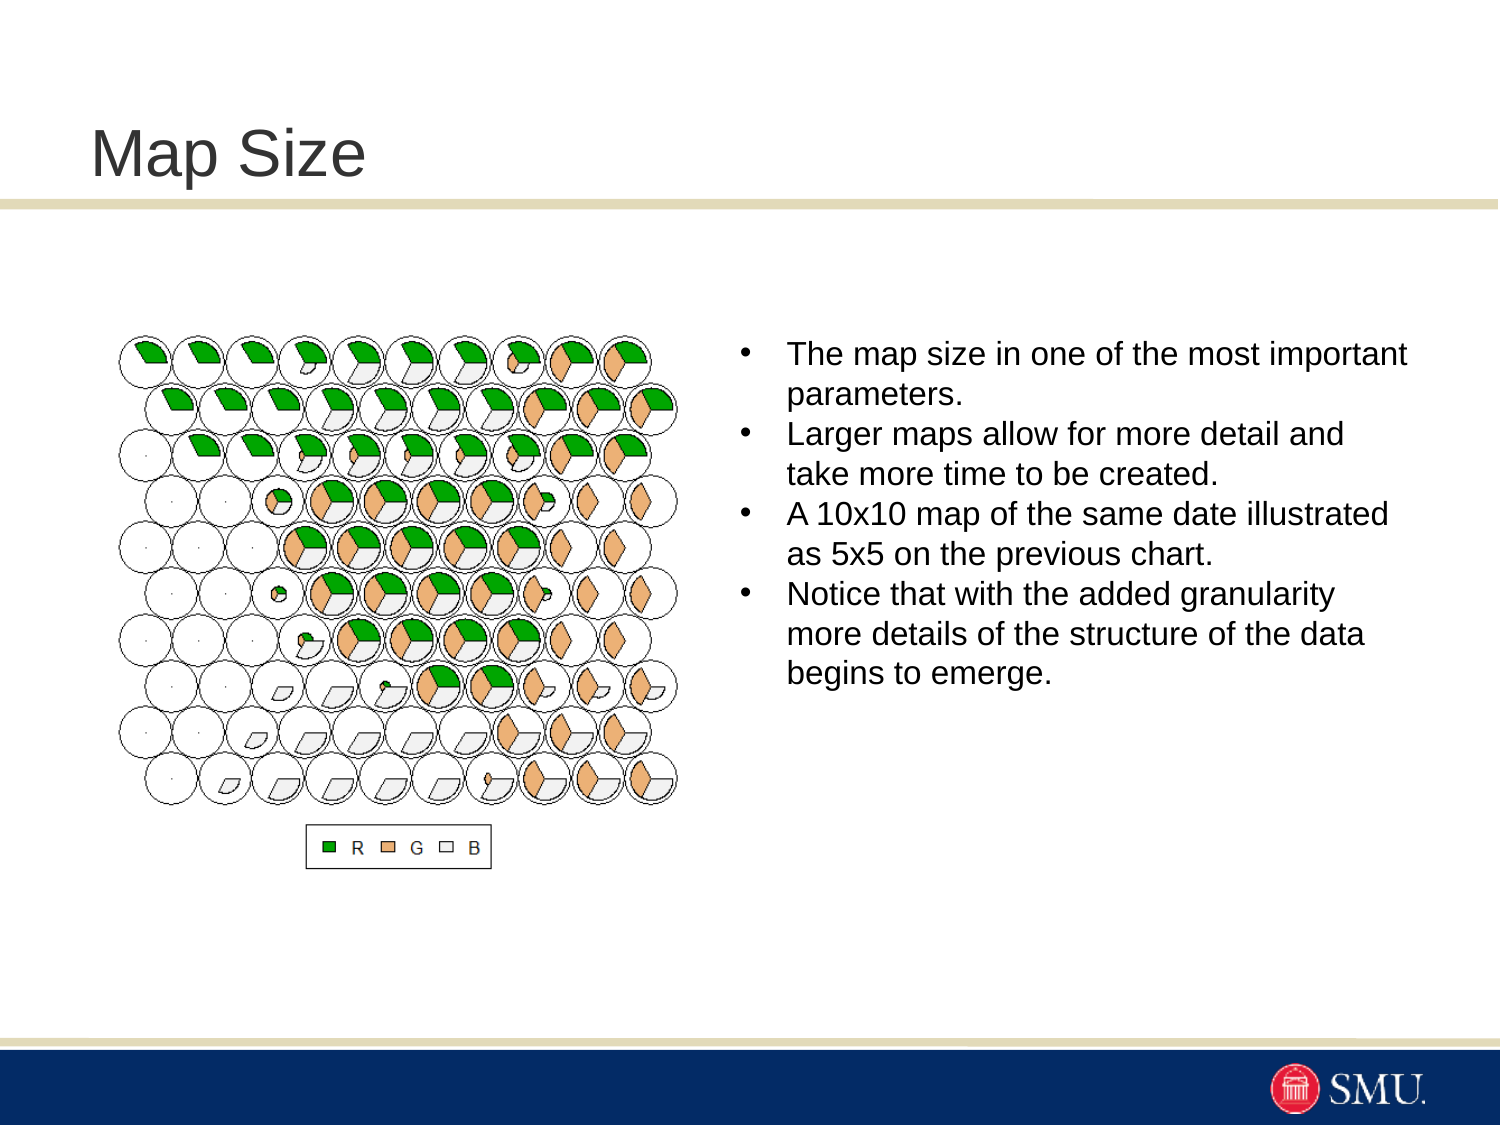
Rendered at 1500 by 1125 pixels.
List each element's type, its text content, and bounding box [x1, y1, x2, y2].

title Map Size [75, 9, 1425, 198]
text_box The map size in one of the most important parameters. Larger maps allow for more detail and take more time to be created. A 10x10 map of the same date illustrated as 5x5 on the previous chart. Notice that with the added granularity more details of the structure of the data begins to emerge. [725, 324, 1425, 779]
picture [93, 321, 700, 886]
picture [1270, 1063, 1425, 1114]
